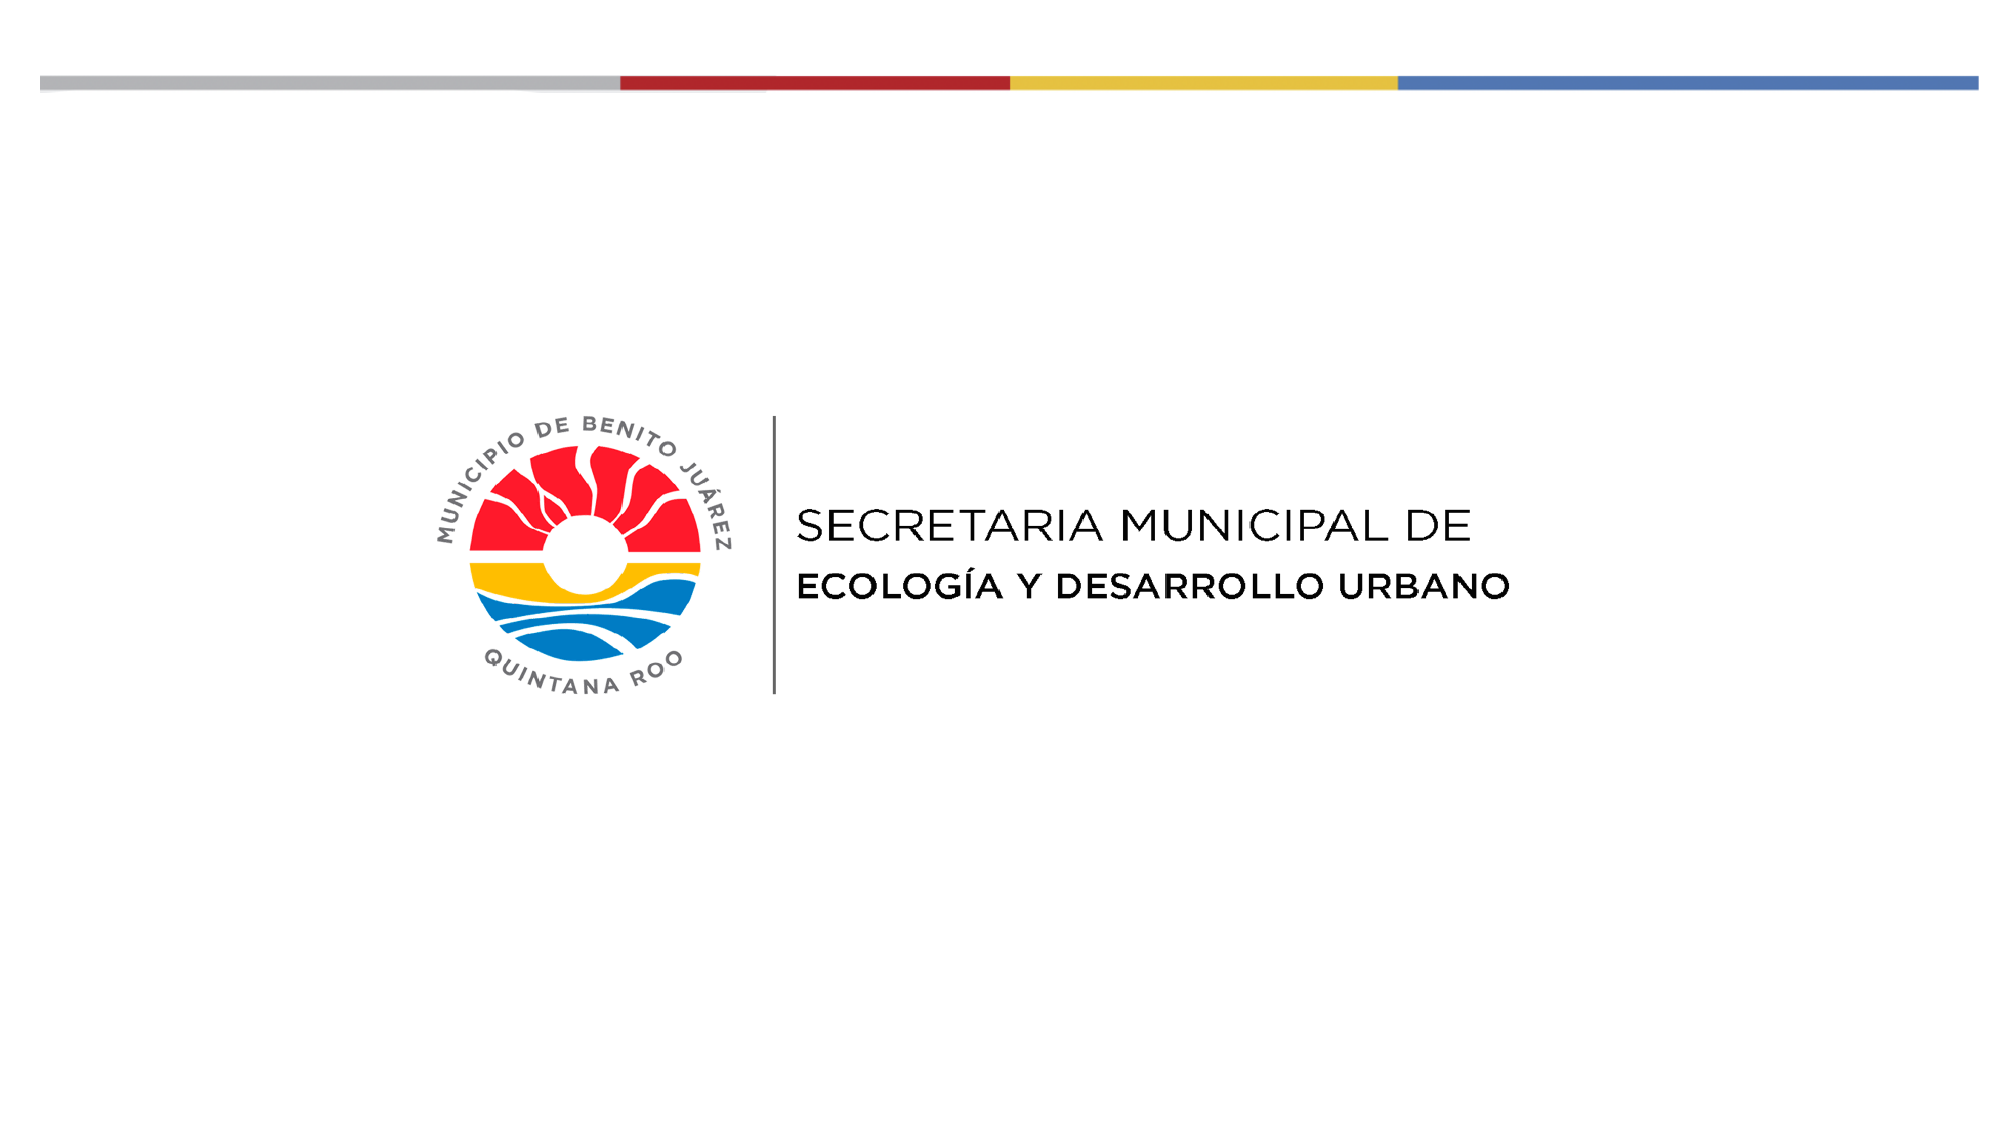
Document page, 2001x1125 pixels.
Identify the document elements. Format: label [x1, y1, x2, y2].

picture [40, 75, 1980, 93]
picture [413, 289, 1544, 813]
